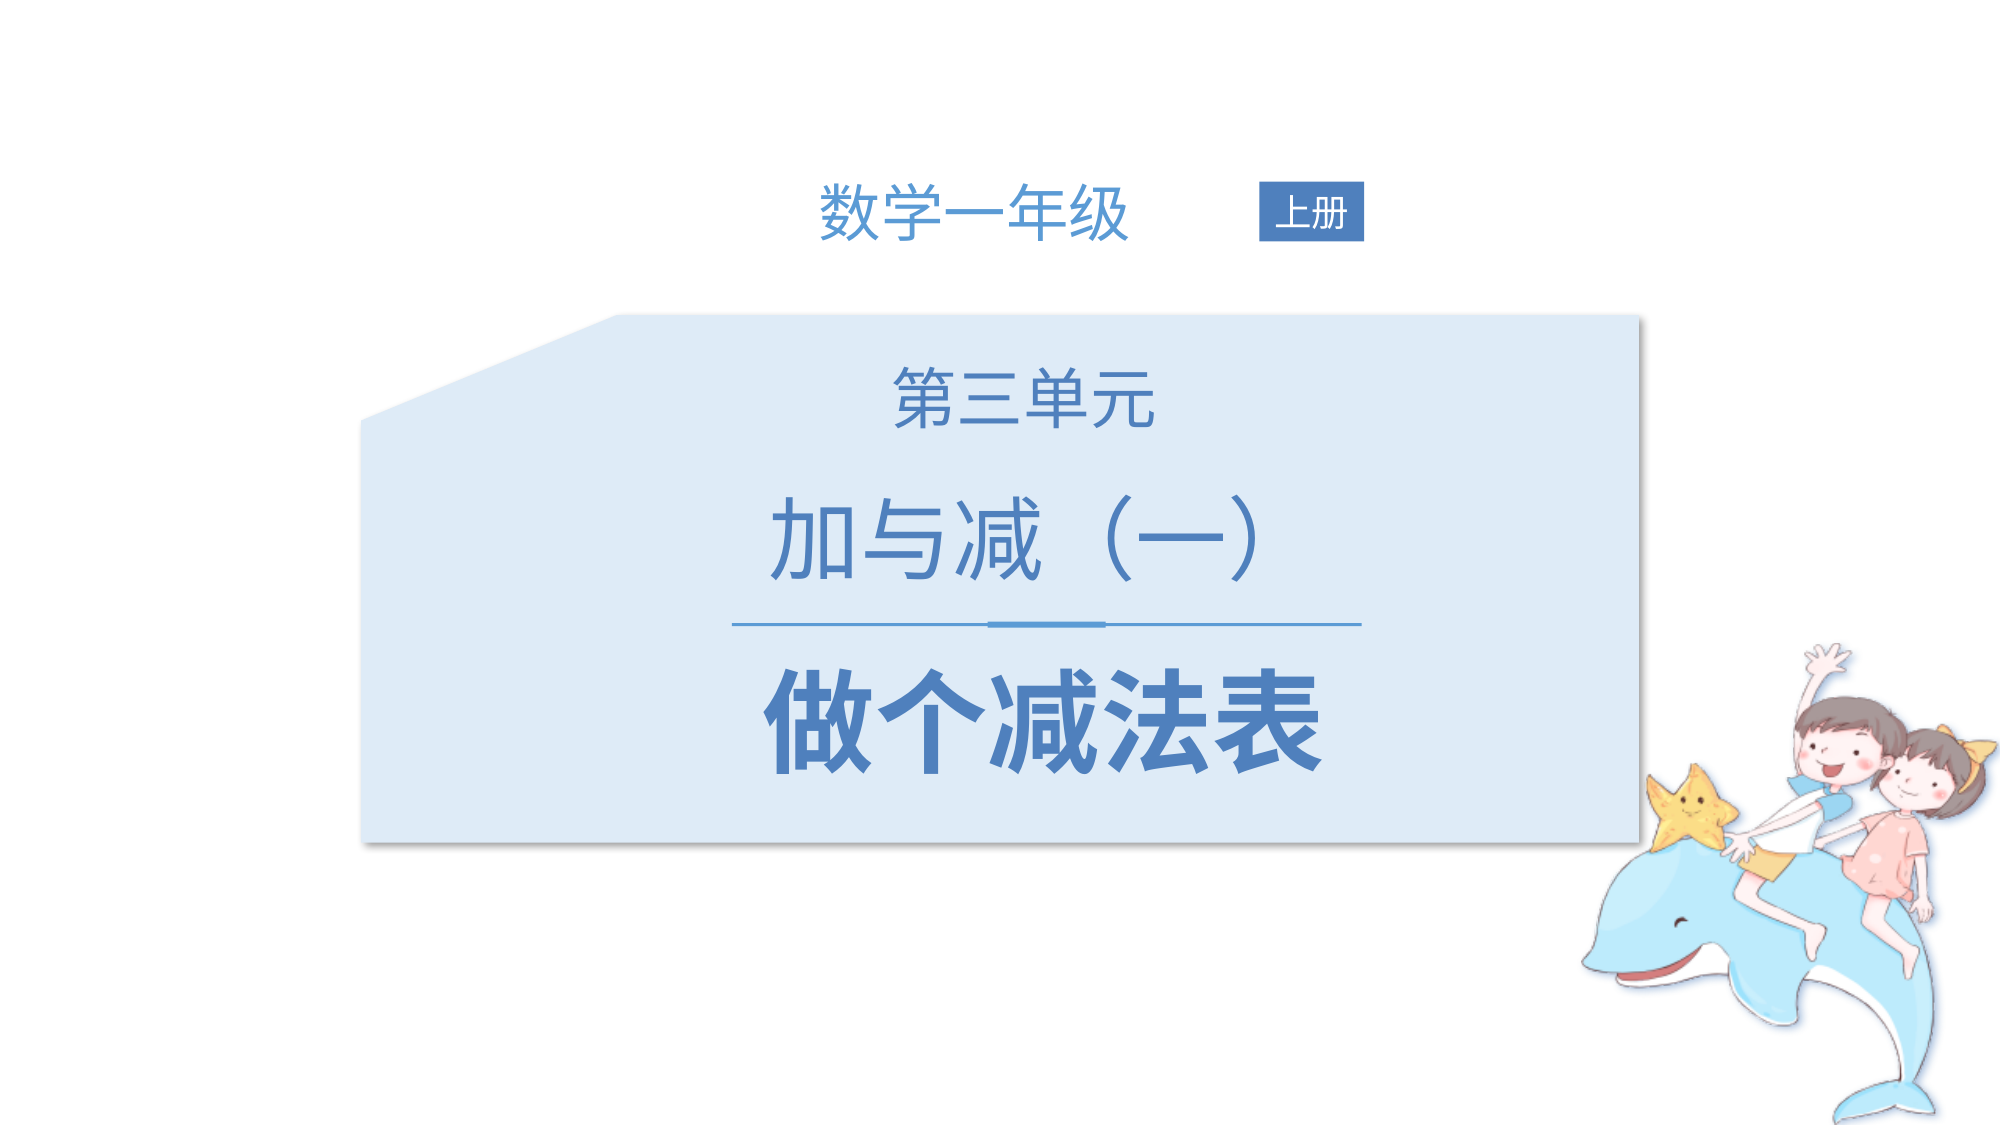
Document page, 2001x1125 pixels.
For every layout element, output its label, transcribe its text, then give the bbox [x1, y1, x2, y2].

text_box 数学一年级 [753, 167, 1211, 257]
text_box [361, 315, 1639, 843]
text_box 加与减（一） [754, 474, 1335, 600]
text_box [731, 621, 1362, 628]
text_box 上册 [1259, 181, 1365, 242]
text_box 做个减法表 [748, 644, 1341, 795]
text_box 第三单元 [875, 349, 1173, 445]
picture [1581, 643, 2000, 1125]
